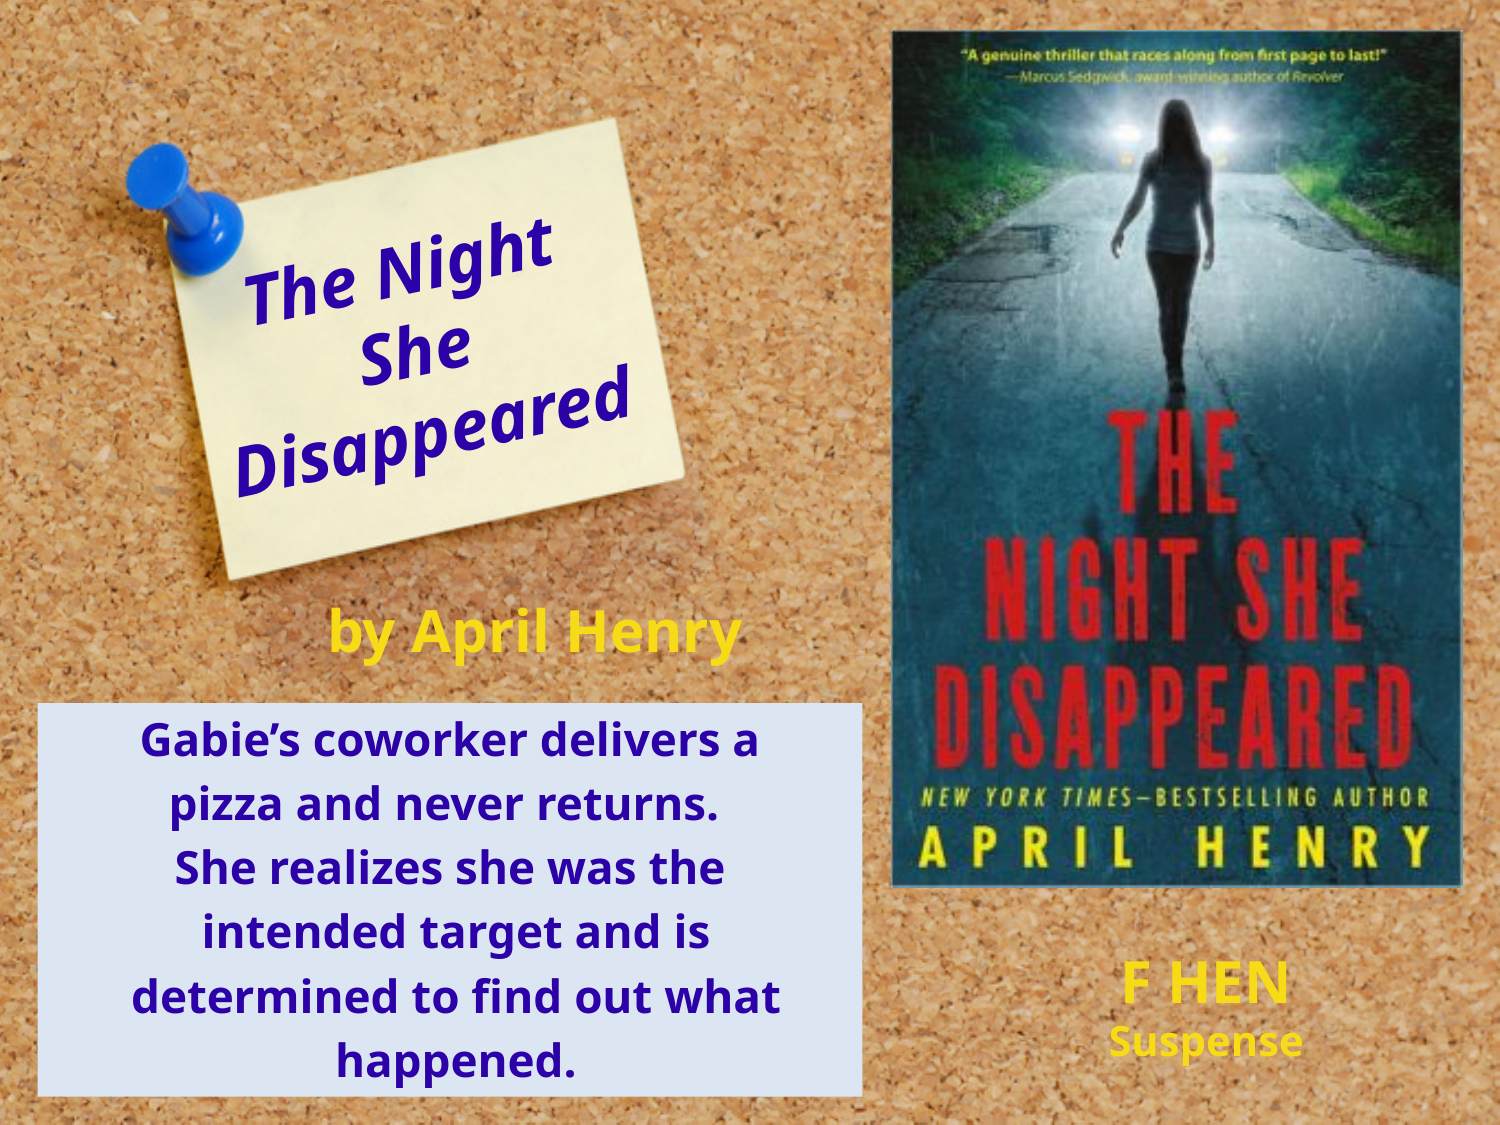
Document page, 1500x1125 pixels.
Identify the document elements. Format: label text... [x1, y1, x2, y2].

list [890, 30, 1463, 888]
picture [0, 0, 1500, 1125]
text_box by April Henry [312, 587, 885, 742]
title The Night She Disappeared [154, 137, 675, 561]
text_box F HEN Suspense [1037, 937, 1375, 1073]
list Gabie’s coworker delivers a pizza and never returns. She realizes she was the intended target and is determined to find out what happened. [37, 703, 863, 1097]
